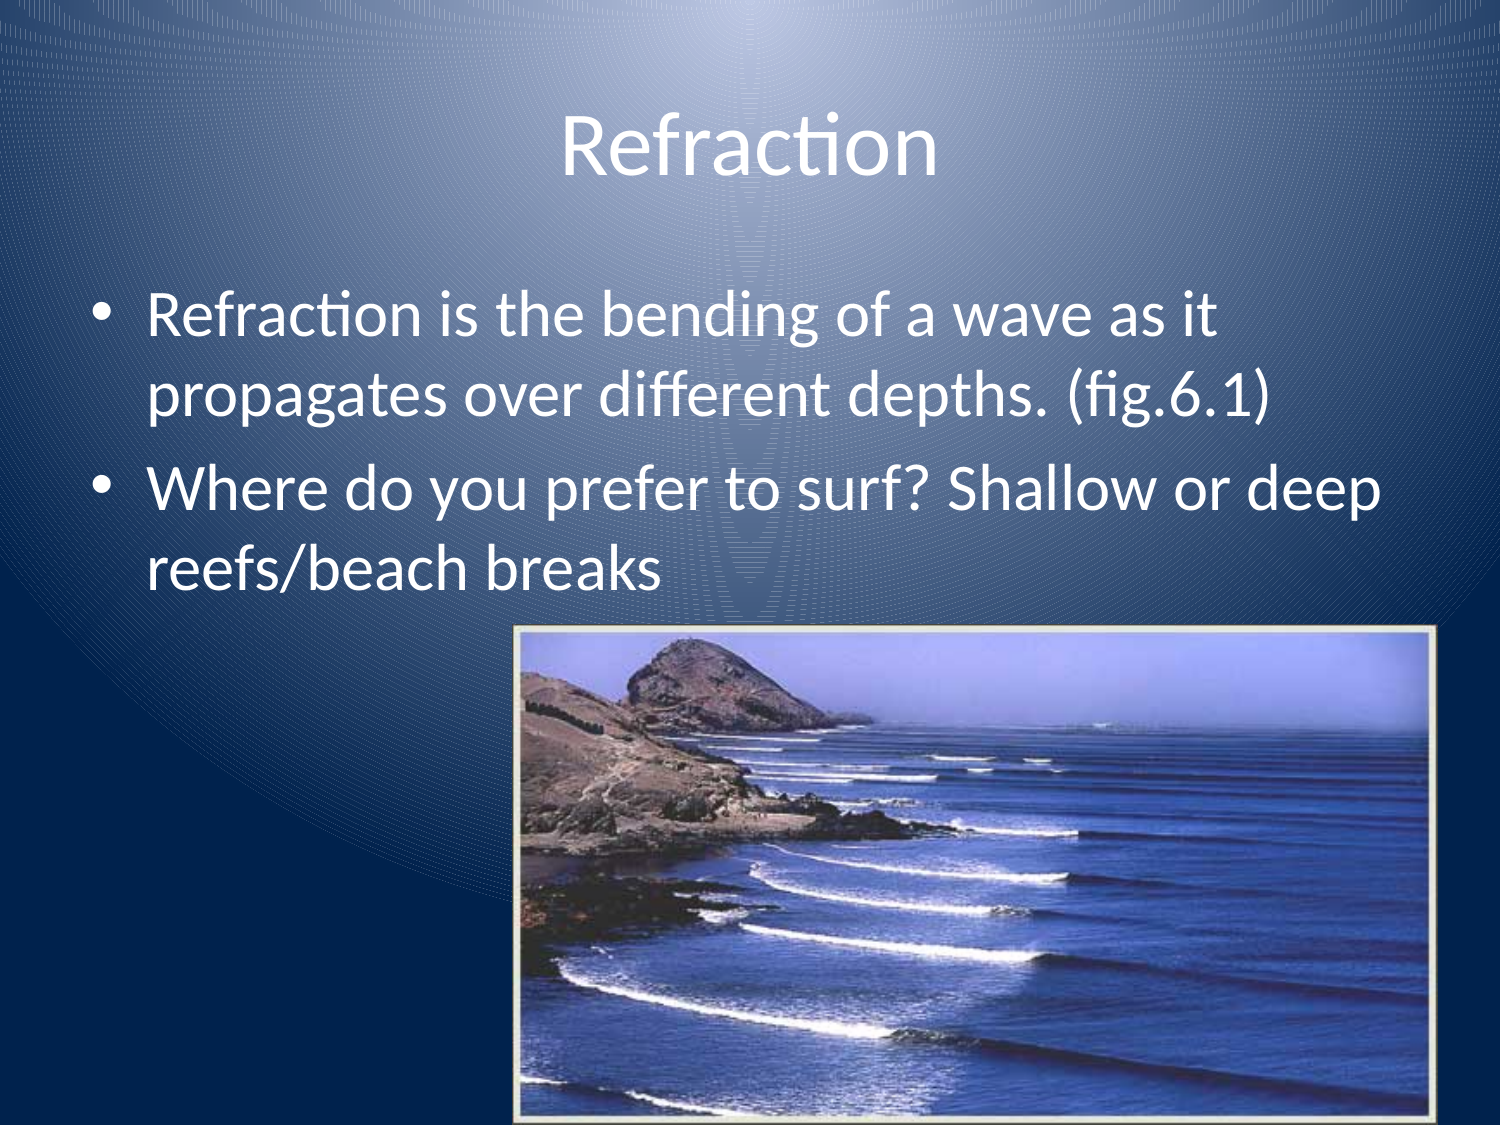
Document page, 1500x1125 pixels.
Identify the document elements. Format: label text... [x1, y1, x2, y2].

title Refraction [75, 45, 1425, 233]
picture [512, 624, 1438, 1125]
list Refraction is the bending of a wave as it propagates over different depths. (fig.6.1) Where do you prefer to surf? Shallow or deep reefs/beach breaks [75, 262, 1425, 1005]
